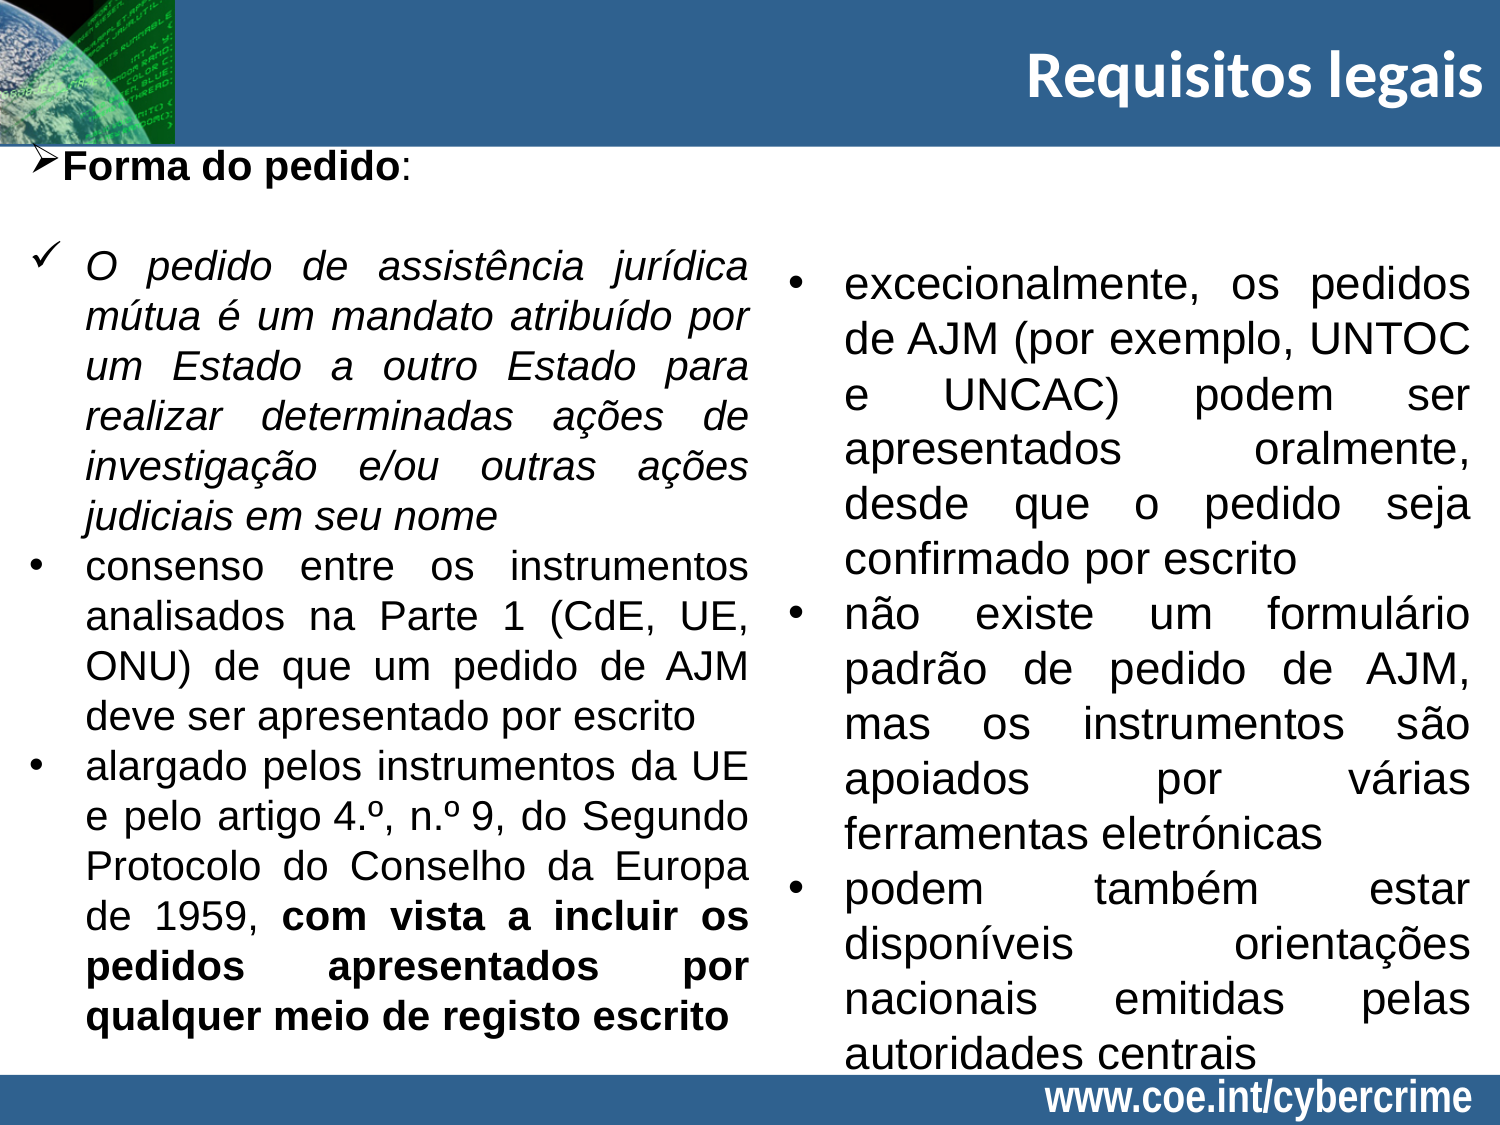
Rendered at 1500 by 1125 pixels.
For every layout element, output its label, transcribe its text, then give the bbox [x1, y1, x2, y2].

text_box [0, 1073, 1030, 1125]
picture [0, 0, 175, 144]
text_box excecionalmente, os pedidos de AJM (por exemplo, UNTOC e UNCAC) podem ser apresentados oralmente, desde que o pedido seja confirmado por escrito não existe um formulário padrão de pedido de AJM, mas os instrumentos são apoiados por várias ferramentas eletrónicas podem também estar disponíveis orientações nacionais emitidas pelas autoridades centrais [773, 246, 1487, 1087]
text_box Requisitos legais [179, 0, 1500, 149]
text_box www.coe.int/cybercrime [1030, 1059, 1500, 1125]
text_box Forma do pedido: O pedido de assistência jurídica mútua é um mandato atribuído por um Estado a outro Estado para realizar determinadas ações de investigação e/ou outras ações judiciais em seu nome consenso entre os instrumentos analisados na Parte 1 (CdE, UE, ONU) de que um pedido de AJM deve ser apresentado por escrito alargado pelos instrumentos da UE e pelo artigo 4.º, n.º 9, do Segundo Protocolo do Conselho da Europa de 1959, com vista a incluir os pedidos apresentados por qualquer meio de registo escrito [14, 131, 765, 1047]
